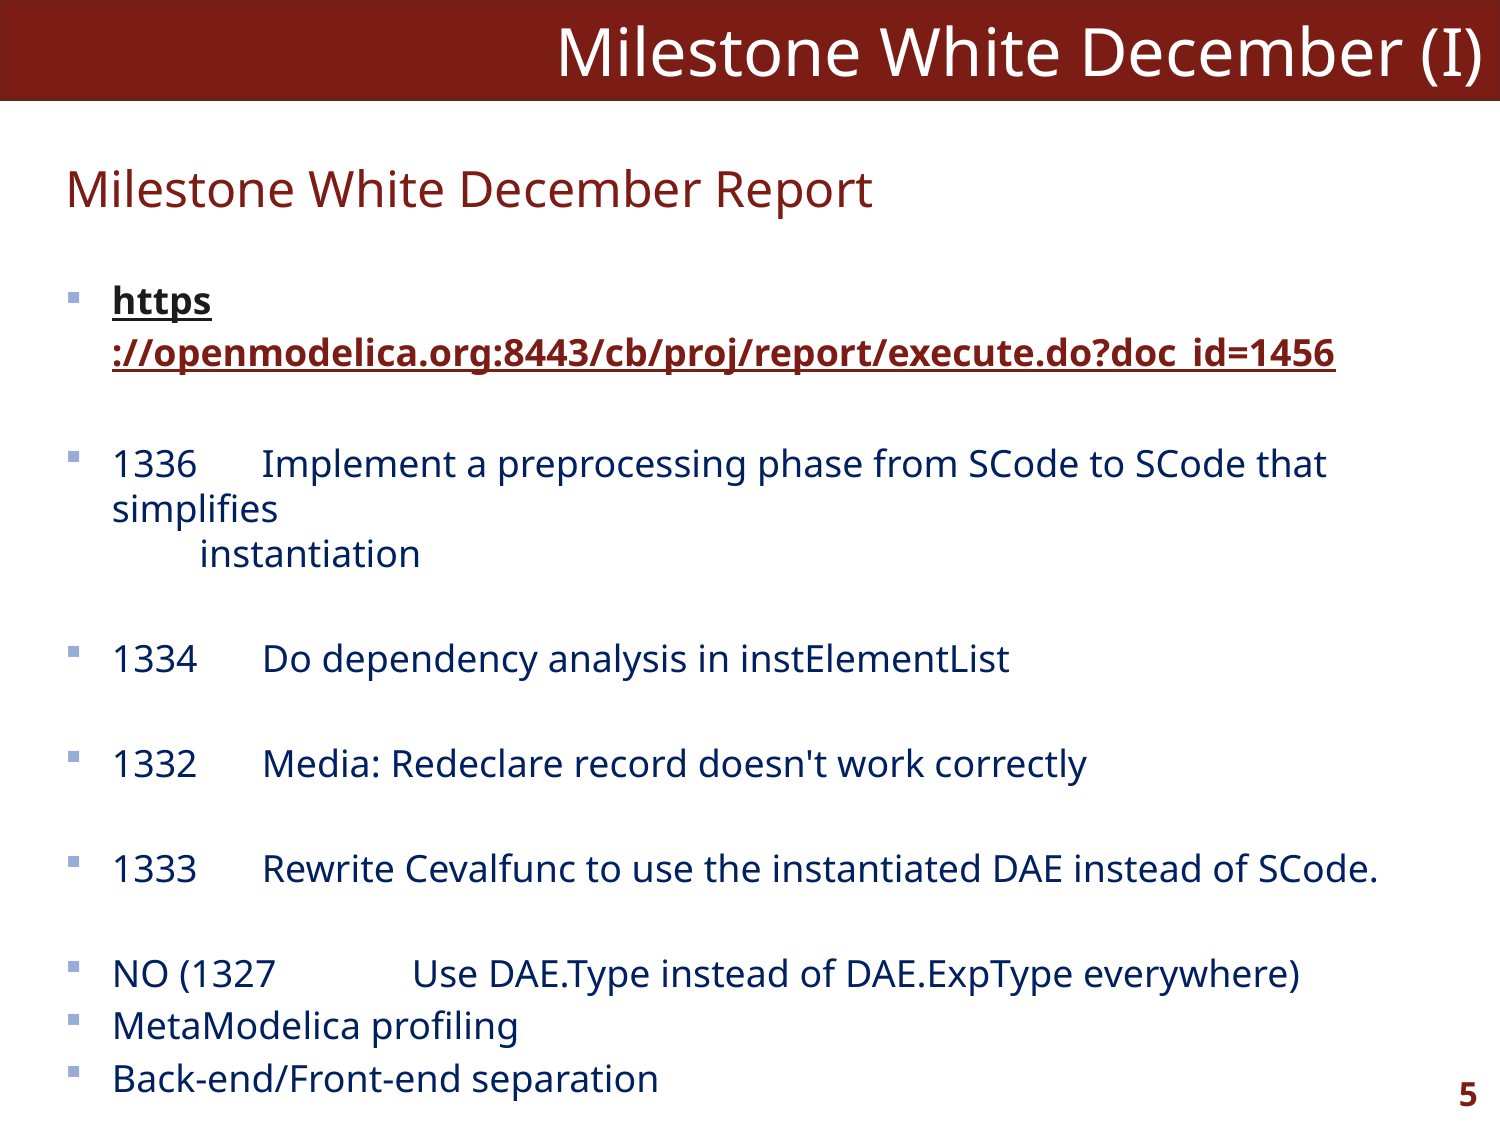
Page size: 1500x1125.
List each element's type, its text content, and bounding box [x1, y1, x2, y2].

slide_number 5 [1342, 1065, 1494, 1116]
list Milestone White December Report https://openmodelica.org:8443/cb/proj/report/execute.do?doc_id=1456 1336 Implement a preprocessing phase from SCode to SCode that simplifies instantiation 1334 Do dependency analysis in instElementList 1332 Media: Redeclare record doesn't work correctly 1333 Rewrite Cevalfunc to use the instantiated DAE instead of SCode. NO (1327 Use DAE.Type instead of DAE.ExpType everywhere) MetaModelica profiling Back-end/Front-end separation [49, 149, 1451, 1076]
title Milestone White December (I) [537, 0, 1500, 101]
